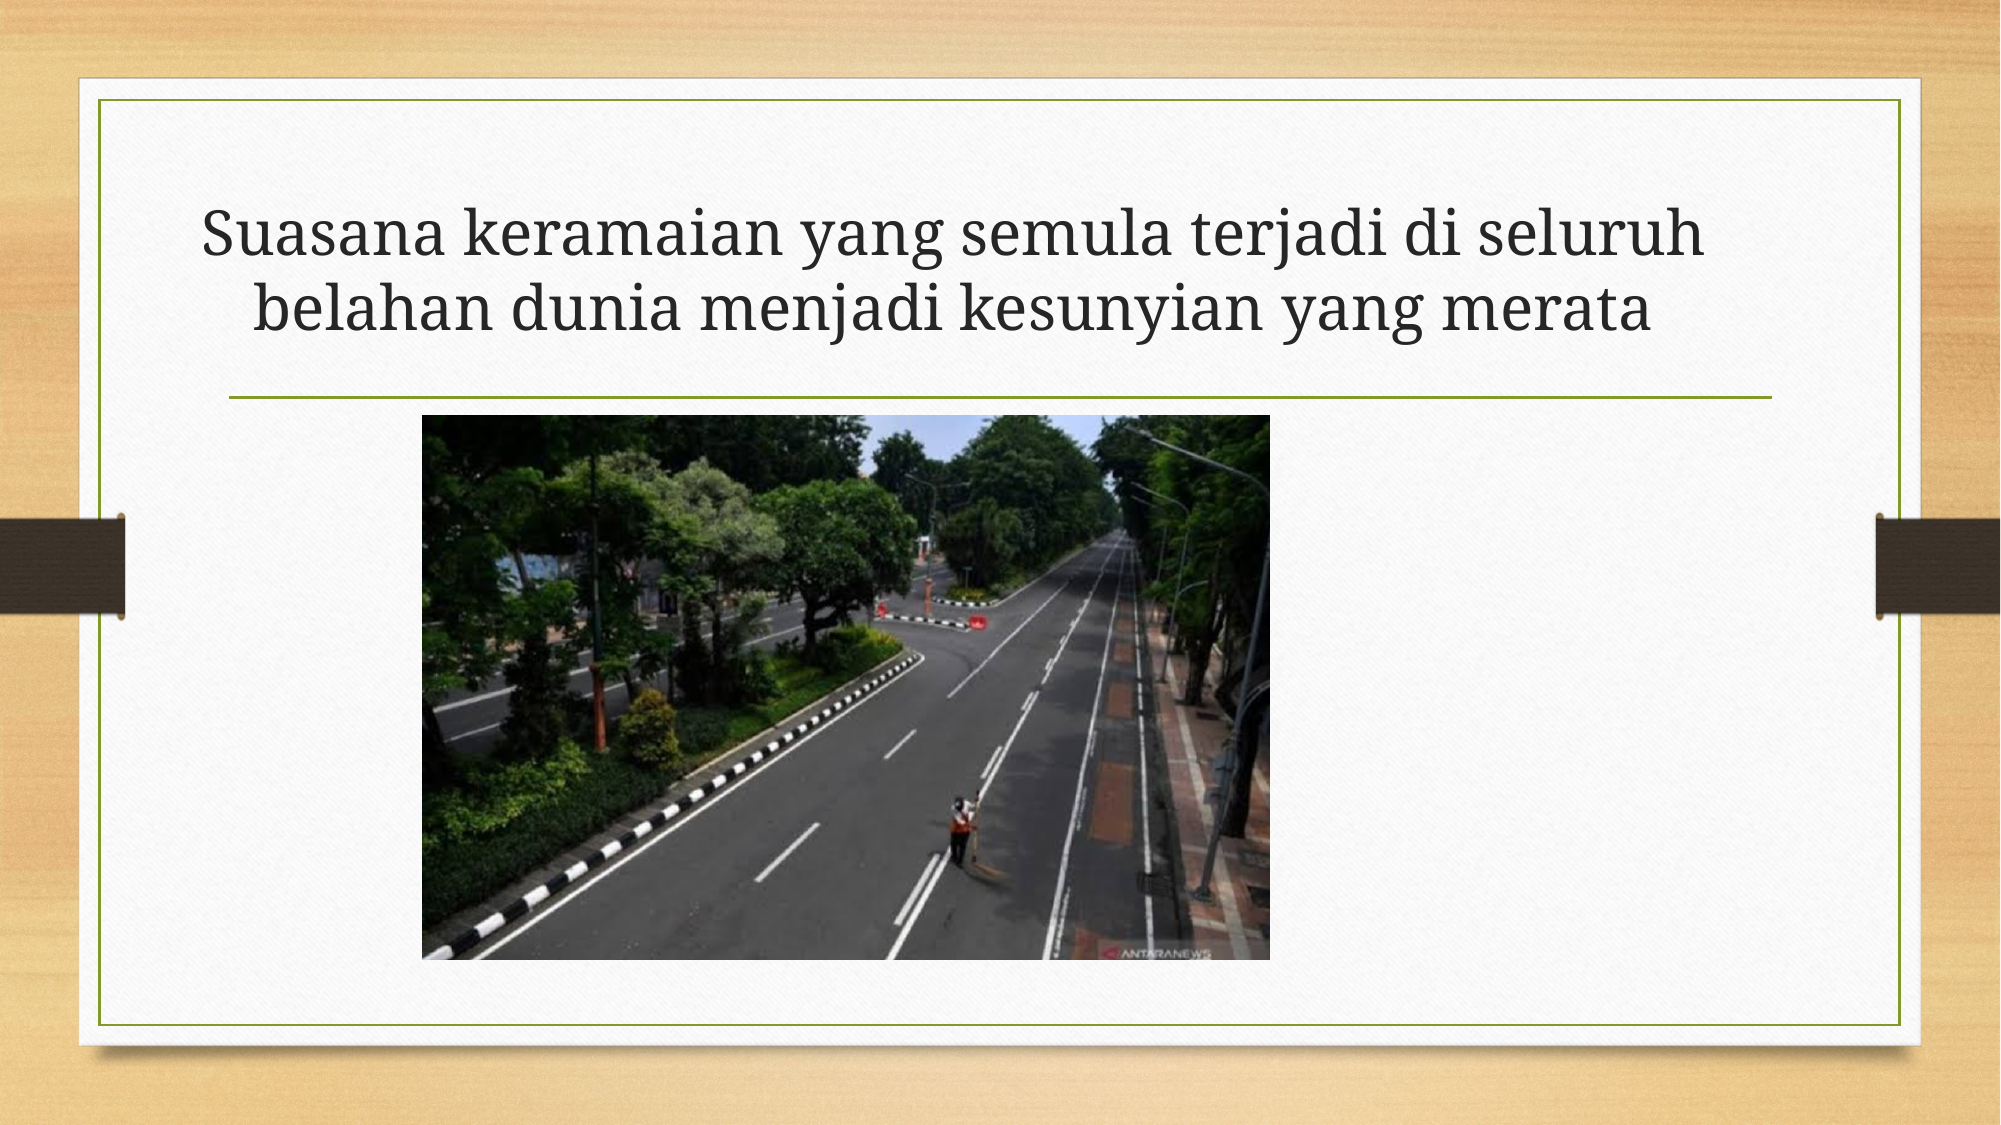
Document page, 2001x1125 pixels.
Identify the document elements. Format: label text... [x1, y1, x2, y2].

title Suasana keramaian yang semula terjadi di seluruh belahan dunia menjadi kesunyian yang merata [120, 161, 1788, 375]
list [421, 415, 1270, 960]
picture [0, 0, 2001, 1125]
